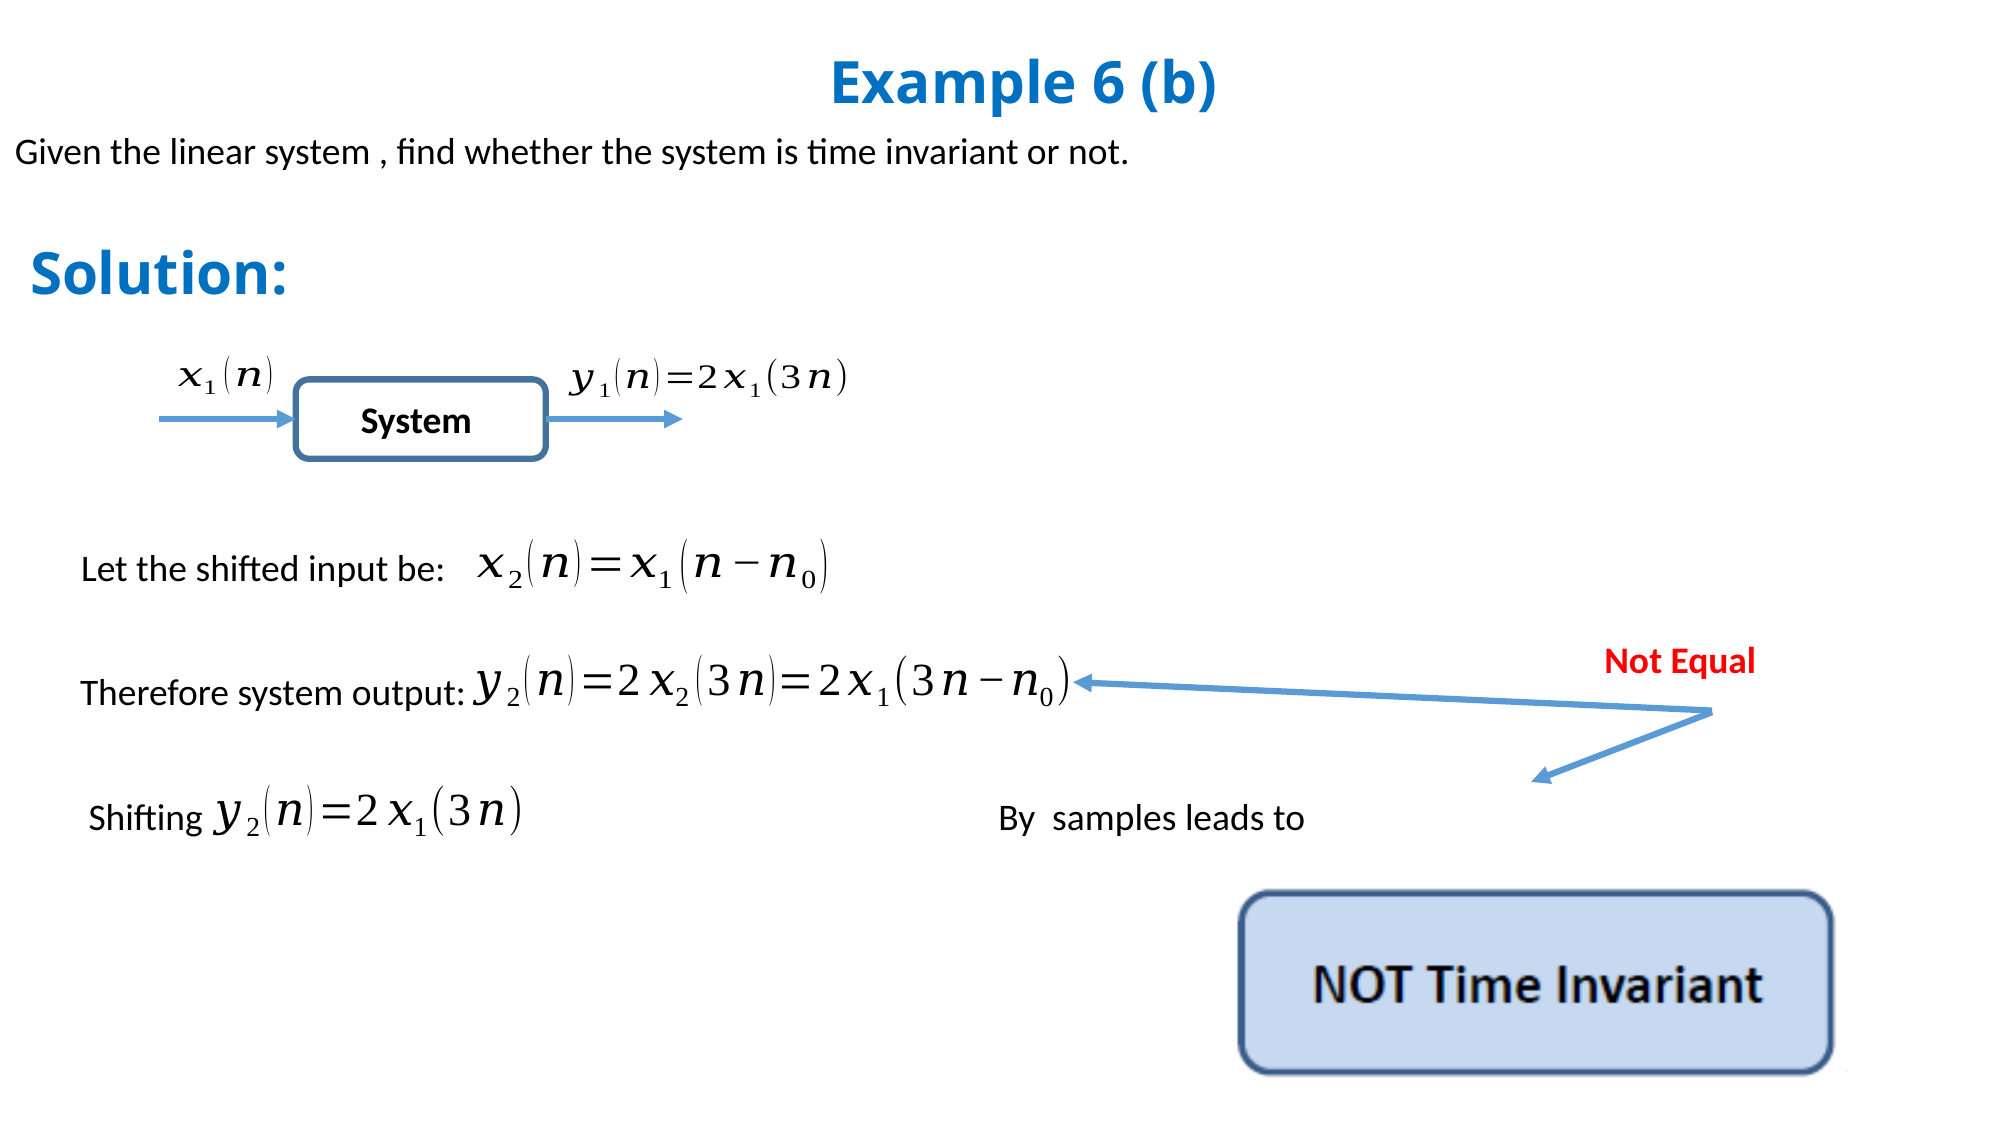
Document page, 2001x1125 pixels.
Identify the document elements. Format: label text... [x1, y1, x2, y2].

picture [1230, 875, 1846, 1085]
text_box Therefore system output: [65, 661, 490, 721]
text_box Solution: [15, 223, 303, 314]
text_box Example 6 (b) [814, 33, 1233, 123]
text_box Let the shifted input be: [66, 536, 470, 597]
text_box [158, 353, 849, 459]
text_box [1071, 628, 1773, 782]
text_box Shifting [73, 785, 227, 846]
slide_number 19 [1412, 1042, 1863, 1103]
